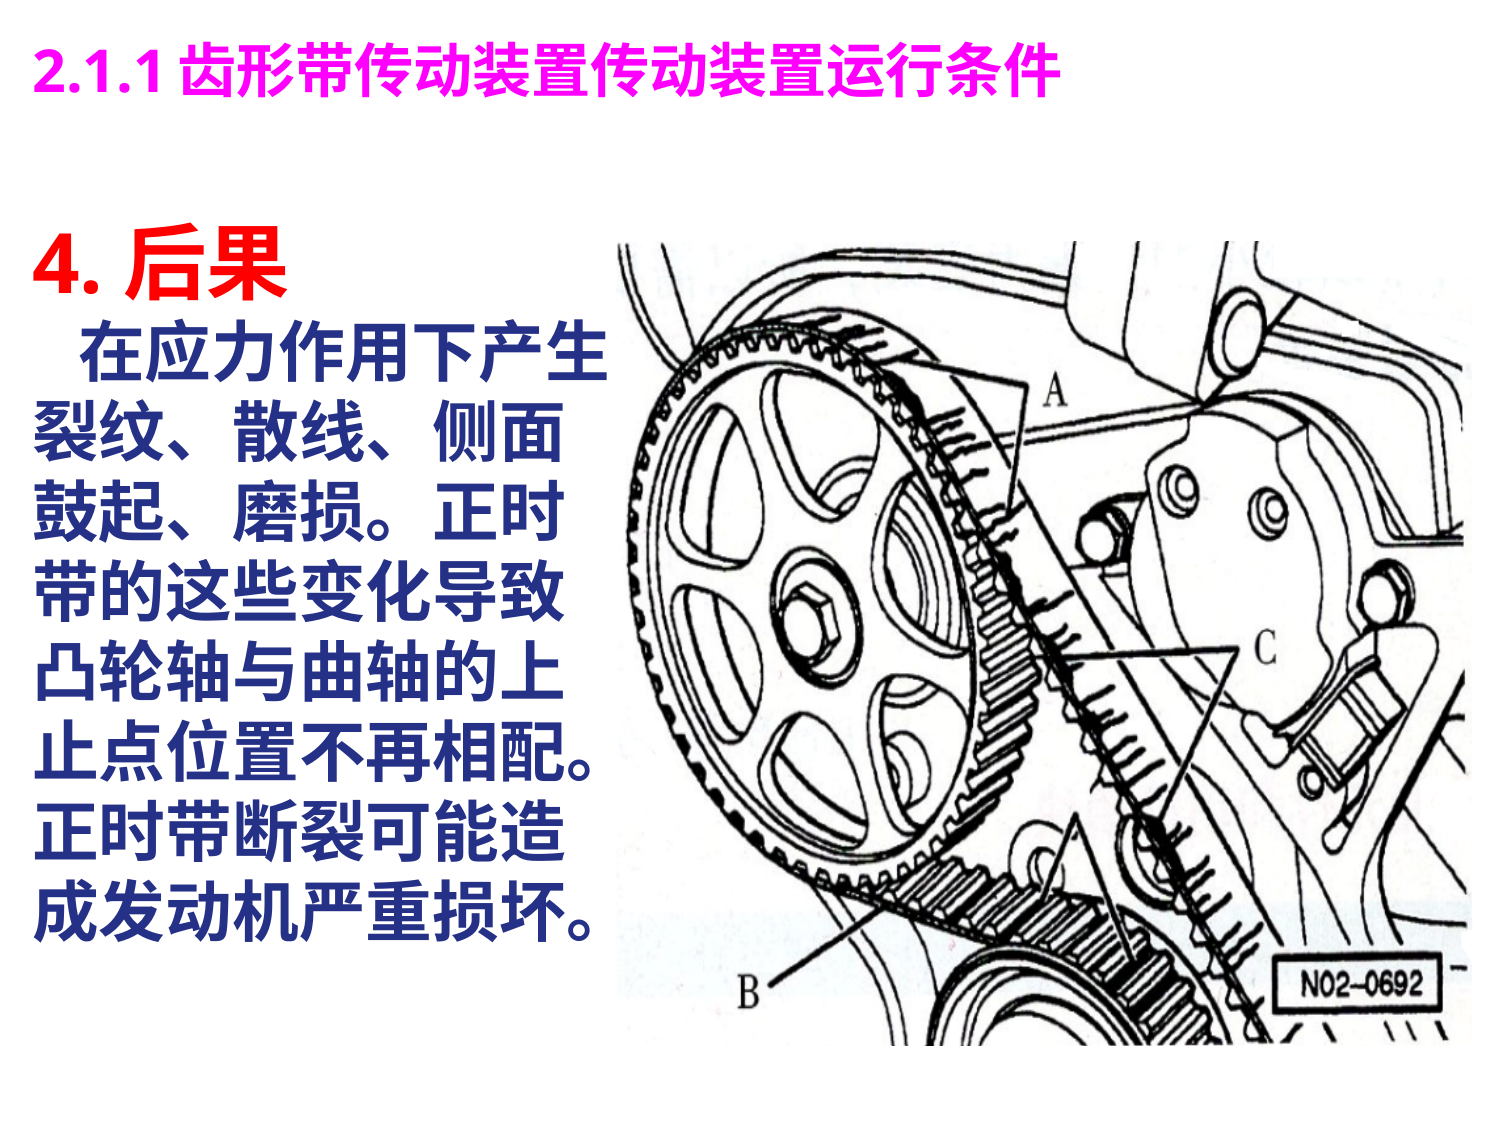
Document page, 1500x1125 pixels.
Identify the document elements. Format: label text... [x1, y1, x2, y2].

text_box 4.后果 在应力作用下产生：裂纹、散线、侧面鼓起、磨损。正时带的这些变化导致凸轮轴与曲轴的上止点位置不再相配。正时带断裂可能造成发动机严重损坏。 [17, 202, 634, 958]
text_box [606, 241, 1473, 1046]
title 2.1.1齿形带传动装置传动装置运行条件 [17, 25, 1485, 114]
